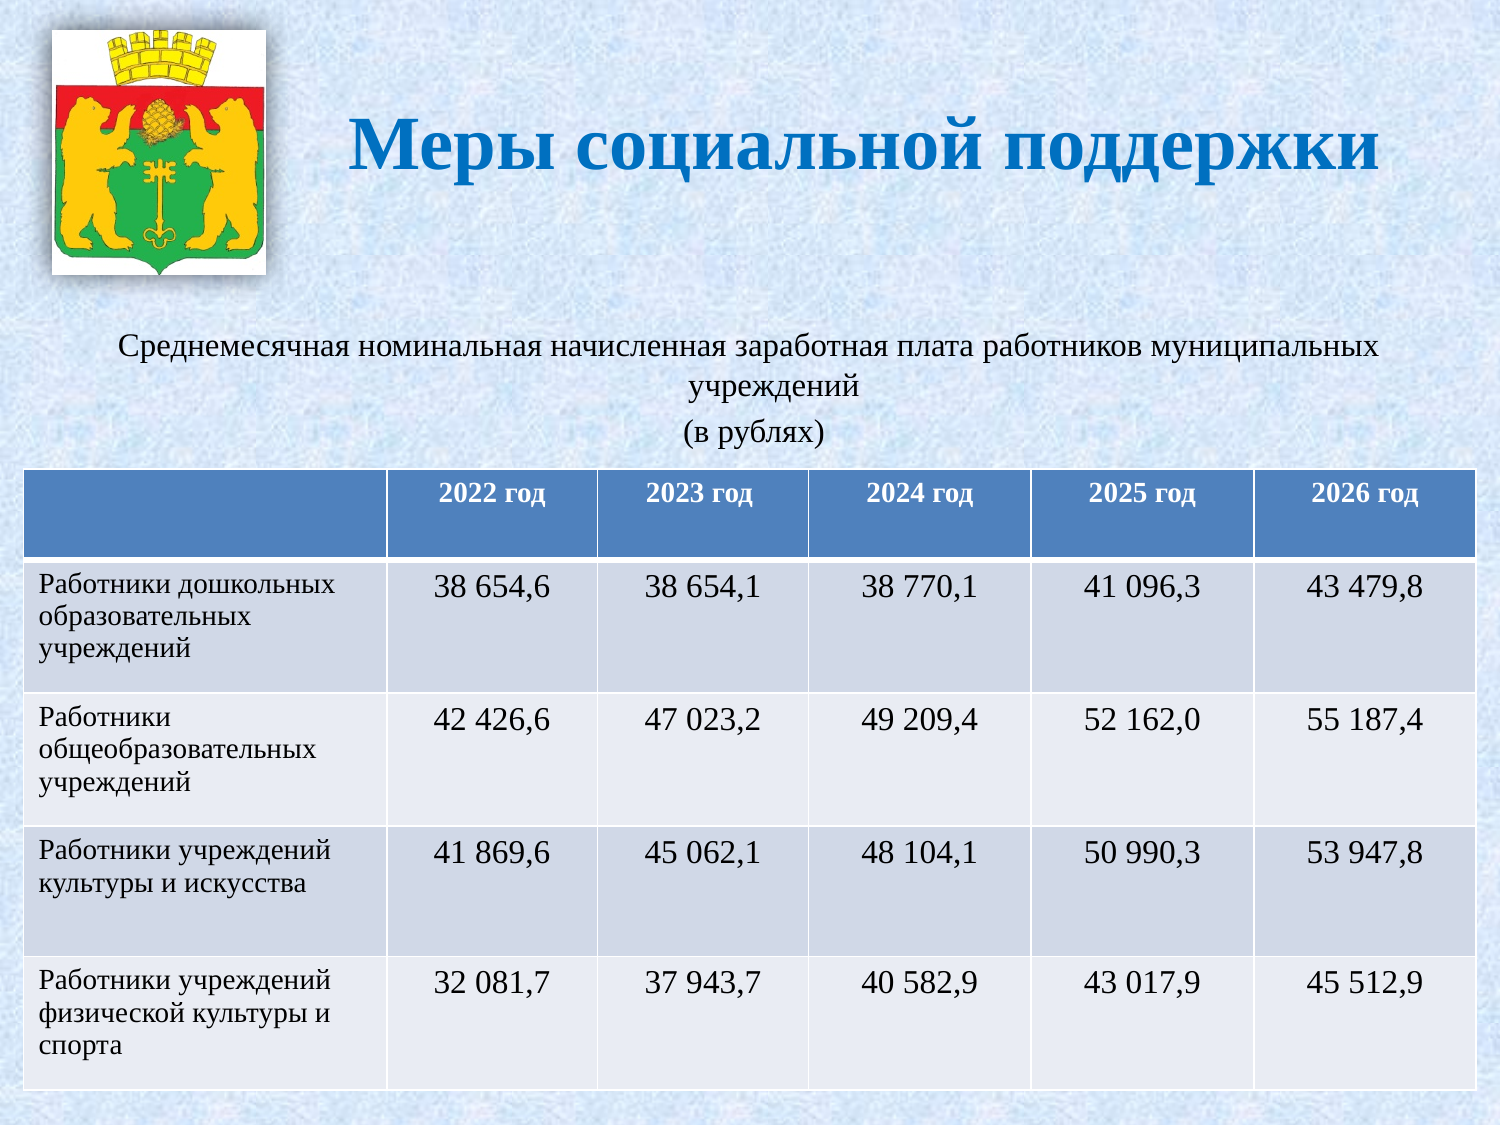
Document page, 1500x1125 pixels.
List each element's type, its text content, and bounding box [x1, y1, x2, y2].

table_cell 53 947,8 [1255, 827, 1475, 956]
table_cell 37 943,7 [598, 957, 808, 1089]
table_cell 47 023,2 [598, 694, 808, 825]
table_cell 38 654,6 [388, 563, 597, 692]
table_cell 49 209,4 [809, 694, 1030, 825]
table_header 2023 год [598, 470, 808, 557]
table_cell 43 017,9 [1032, 957, 1253, 1089]
table_cell 38 770,1 [809, 563, 1030, 692]
table_cell 42 426,6 [388, 694, 597, 825]
table_cell 50 990,3 [1032, 827, 1253, 956]
table_cell Работники учреждений физической культуры и спорта [24, 957, 386, 1089]
table_cell 43 479,8 [1255, 563, 1475, 692]
table_cell 41 096,3 [1032, 563, 1253, 692]
table_cell 45 512,9 [1255, 957, 1475, 1089]
table_cell 48 104,1 [809, 827, 1030, 956]
table_cell 45 062,1 [598, 827, 808, 956]
table_cell 41 869,6 [388, 827, 597, 956]
table_cell 38 654,1 [598, 563, 808, 692]
table_header 2025 год [1032, 470, 1253, 557]
picture [0, 0, 1500, 1125]
list Среднемесячная номинальная начисленная заработная плата работников муниципальных учреждений (в рублях) [74, 316, 1426, 458]
table_cell 32 081,7 [388, 957, 597, 1089]
title Меры социальной поддержки [304, 44, 1426, 233]
table_cell 52 162,0 [1032, 694, 1253, 825]
table_cell 55 187,4 [1255, 694, 1475, 825]
table_header 2022 год [388, 470, 597, 557]
table_header [24, 470, 386, 557]
table_cell Работники учреждений культуры и искусства [24, 827, 386, 956]
table_cell Работники общеобразовательных учреждений [24, 694, 386, 825]
table_cell Работники дошкольных образовательных учреждений [24, 563, 386, 692]
table_header 2024 год [809, 470, 1030, 557]
table_header 2026 год [1255, 470, 1475, 557]
table_cell 40 582,9 [809, 957, 1030, 1089]
